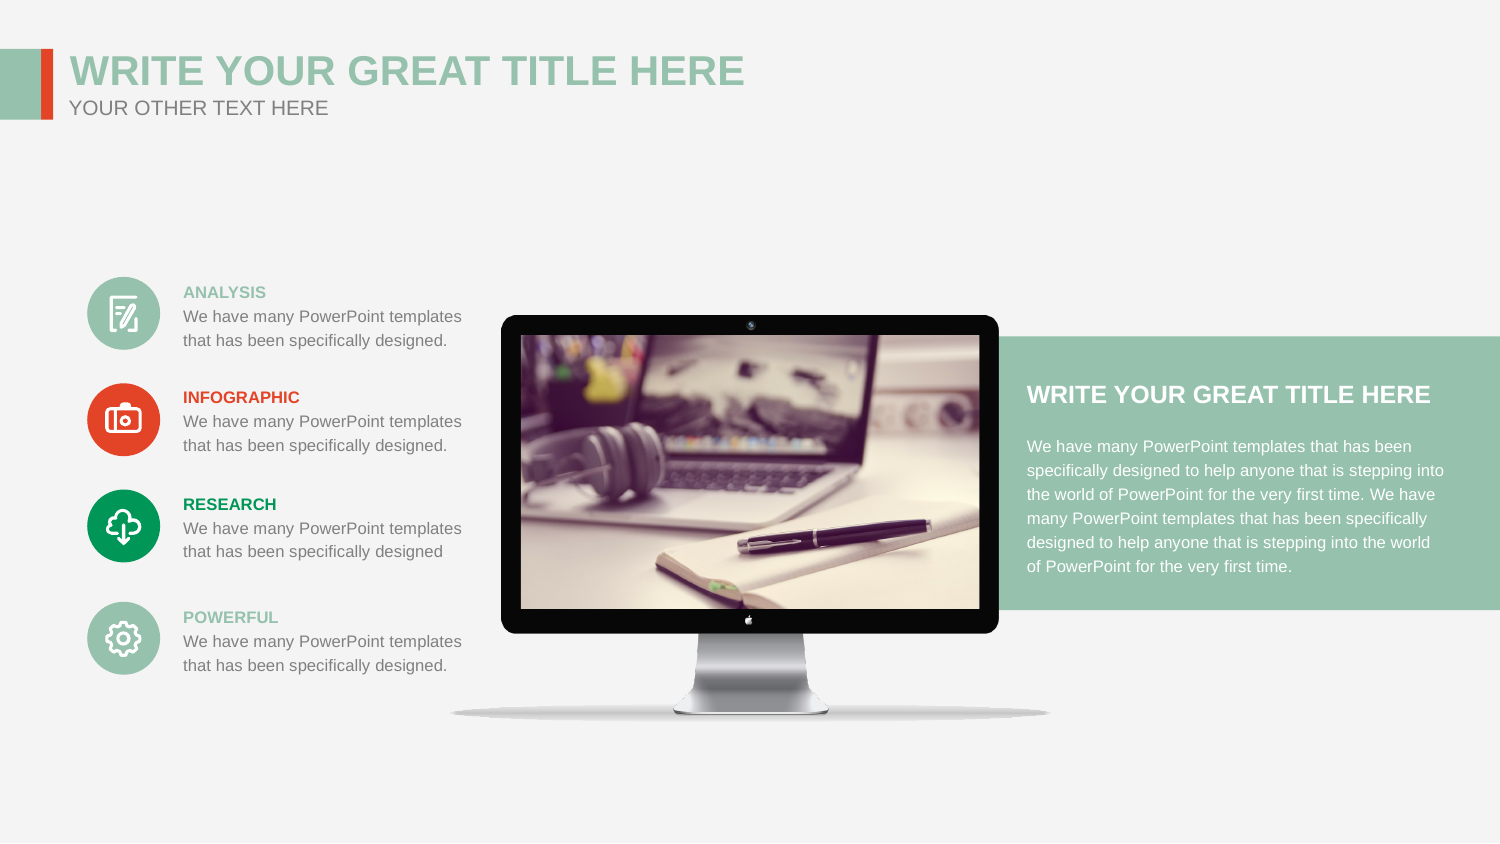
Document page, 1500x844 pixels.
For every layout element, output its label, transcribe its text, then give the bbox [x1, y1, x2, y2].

text_box WRITE YOUR GREAT TITLE HERE We have many PowerPoint templates that has been specifically designed to help anyone that is stepping into the world of PowerPoint for the very first time. We have many PowerPoint templates that has been specifically designed to help anyone that is stepping into the world of PowerPoint for the very first time. [1052, 372, 1447, 576]
text_box INFOGRAPHIC We have many PowerPoint templates that has been specifically designed. [183, 382, 448, 455]
text_box [87, 383, 161, 457]
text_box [105, 402, 142, 433]
text_box [87, 601, 161, 675]
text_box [109, 295, 138, 332]
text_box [448, 315, 1052, 722]
text_box RESEARCH We have many PowerPoint templates that has been specifically designed. [183, 489, 448, 562]
text_box POWERFUL We have many PowerPoint templates that has been specifically designed. [183, 602, 448, 675]
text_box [0, 48, 54, 120]
text_box [87, 489, 161, 563]
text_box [105, 620, 142, 657]
text_box ANALYSIS We have many PowerPoint templates that has been specifically designed. [183, 278, 479, 350]
text_box [87, 276, 161, 350]
text_box WRITE YOUR GREAT TITLE HERE [55, 36, 761, 102]
text_box [1052, 336, 1500, 611]
text_box YOUR OTHER TEXT HERE [54, 86, 344, 127]
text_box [105, 508, 142, 546]
